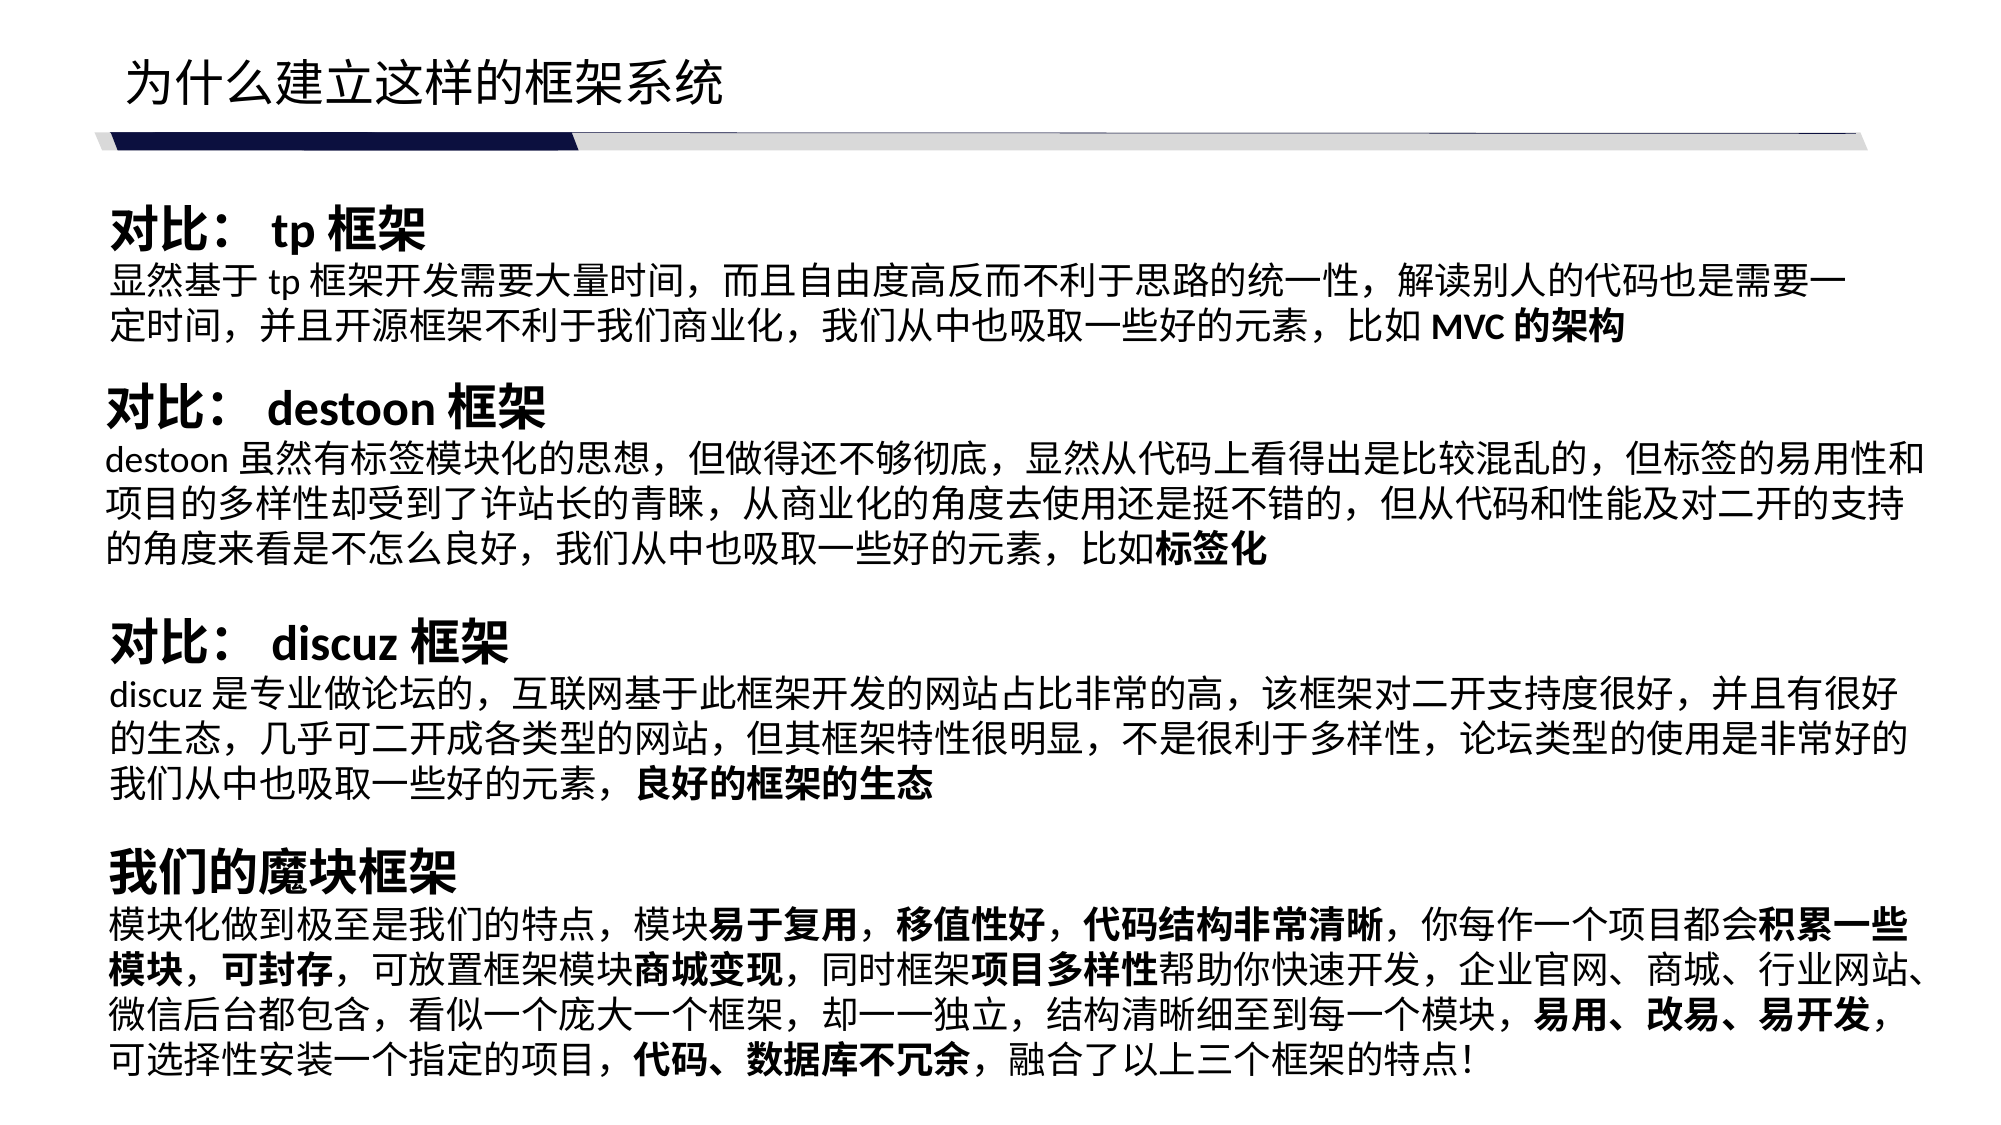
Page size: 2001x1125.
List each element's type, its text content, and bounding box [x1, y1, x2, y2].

text_box 对比：destoon框架 destoon虽然有标签模块化的思想，但做得还不够彻底，显然从代码上看得出是比较混乱的，但标签的易用性和 项目的多样性却受到了许站长的青睐，从商业化的角度去使用还是挺不错的，但从代码和性能及对二开的支持 的角度来看是不怎么良好，我们从中也吸取一些好的元素，比如标签化 [90, 367, 1941, 578]
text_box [94, 132, 1868, 151]
text_box 对比：tp框架 显然基于tp框架开发需要大量时间，而且自由度高反而不利于思路的统一性，解读别人的代码也是需要一定时间，并且开源框架不利于我们商业化，我们从中也吸取一些好的元素，比如MVC的架构 [94, 190, 1878, 355]
text_box 我们的魔块框架 模块化做到极至是我们的特点，模块易于复用，移值性好，代码结构非常清晰，你每作一个项目都会积累一些 模块，可封存，可放置框架模块商城变现，同时框架项目多样性帮助你快速开发，企业官网、商城、行业网站、 微信后台都包含，看似一个庞大一个框架，却一一独立，结构清晰细至到每一个模块，易用、改易、易开发，可选择性安装一个指定的项目，代码、数据库不冗余，融合了以上三个框架的特点！ [93, 833, 1949, 1088]
text_box 对比：discuz框架 discuz是专业做论坛的，互联网基于此框架开发的网站占比非常的高，该框架对二开支持度很好，并且有很好 的生态，几乎可二开成各类型的网站，但其框架特性很明显，不是很利于多样性，论坛类型的使用是非常好的 我们从中也吸取一些好的元素，良好的框架的生态 [94, 602, 1925, 813]
text_box 为什么建立这样的框架系统 [110, 43, 740, 119]
